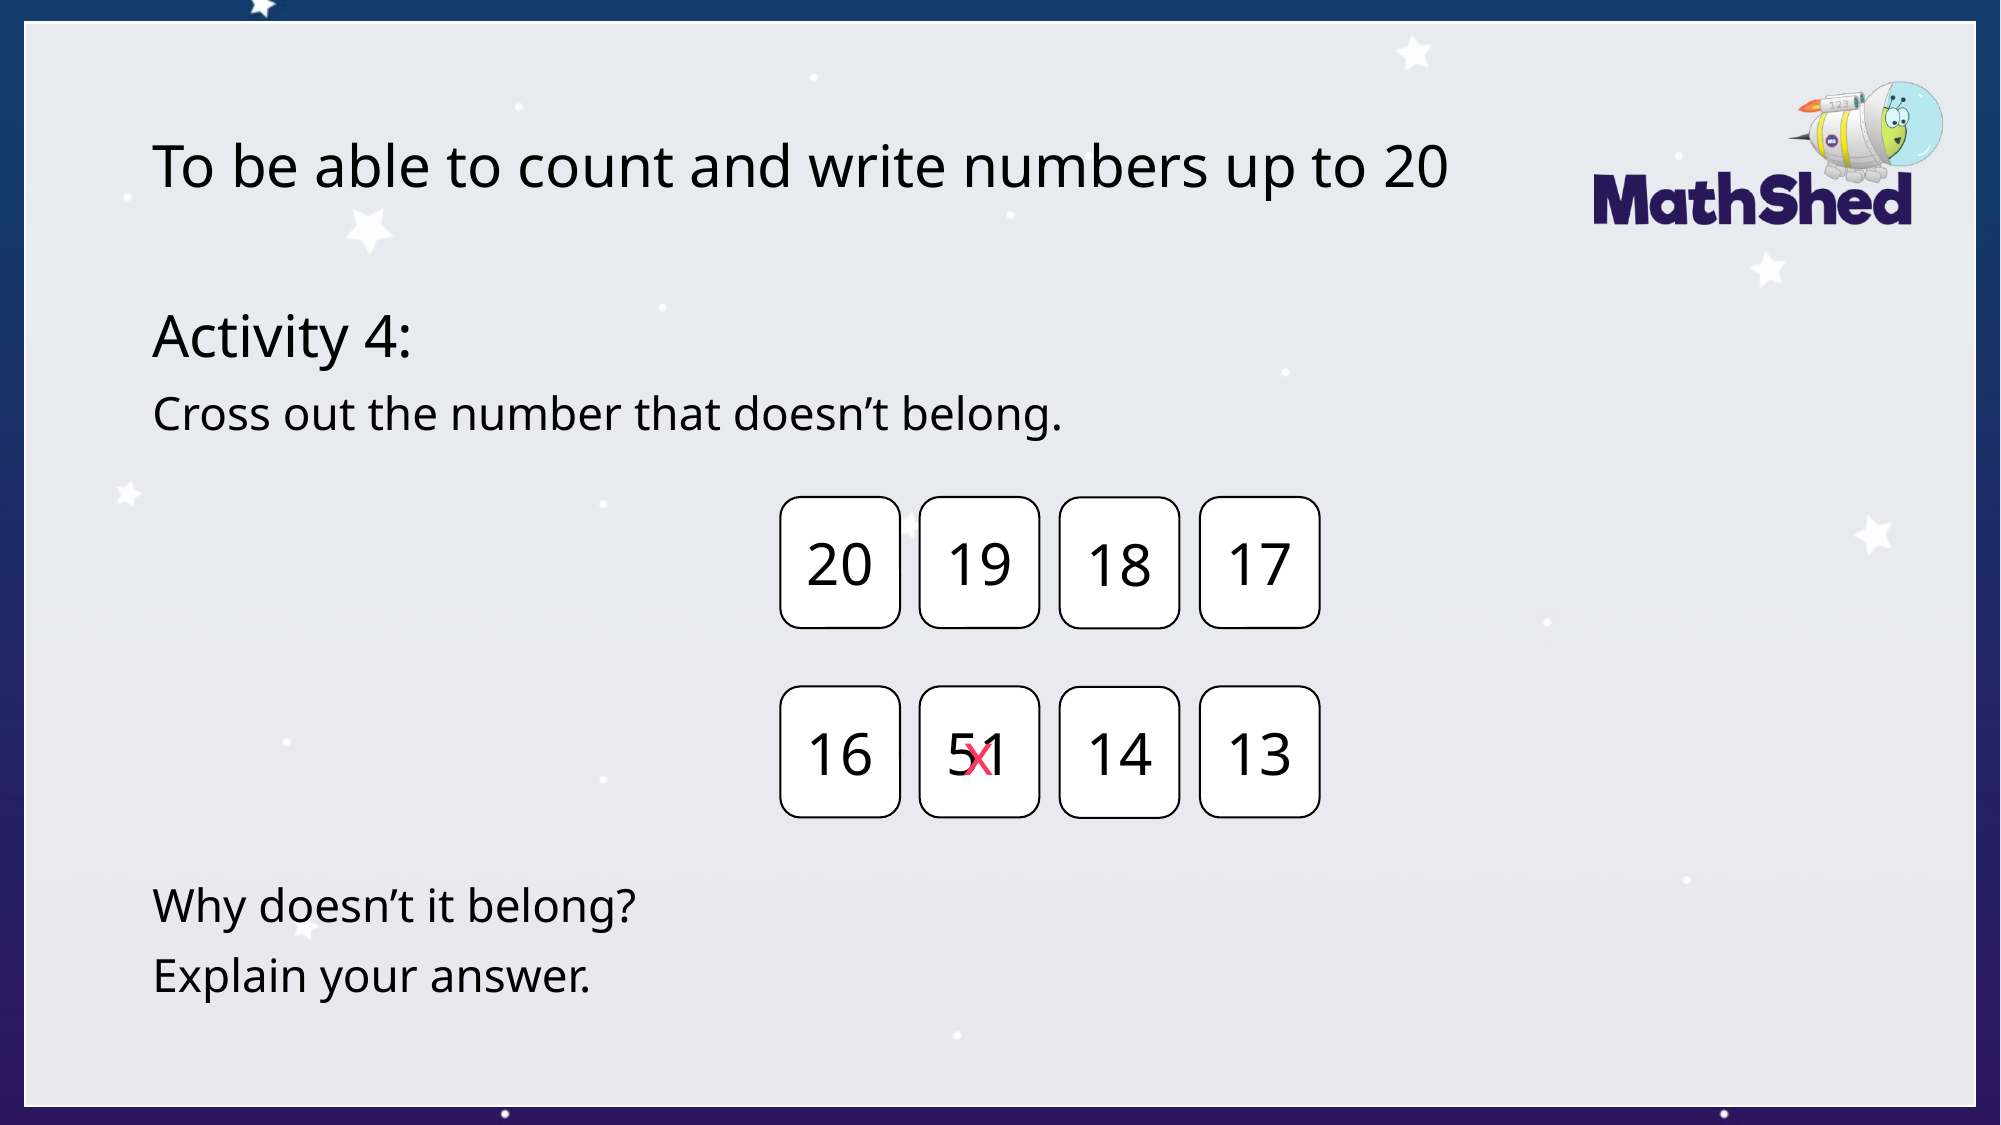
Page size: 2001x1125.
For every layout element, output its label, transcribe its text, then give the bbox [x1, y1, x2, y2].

picture [0, 0, 2001, 1125]
text_box 17 [1198, 495, 1321, 630]
text_box x [917, 685, 1040, 819]
list Activity 4: Cross out the number that doesn’t belong. Why doesn’t it belong? Explain your answer. [137, 299, 1863, 1014]
text_box 14 [1058, 685, 1181, 819]
text_box 20 [779, 495, 902, 630]
title To be able to count and write numbers up to 20 [137, 59, 1578, 278]
text_box 19 [918, 496, 936, 629]
text_box 13 [1198, 685, 1321, 819]
text_box [921, 495, 1044, 630]
text_box 18 [1058, 496, 1181, 630]
text_box 16 [779, 685, 902, 819]
text_box [1022, 685, 1044, 819]
